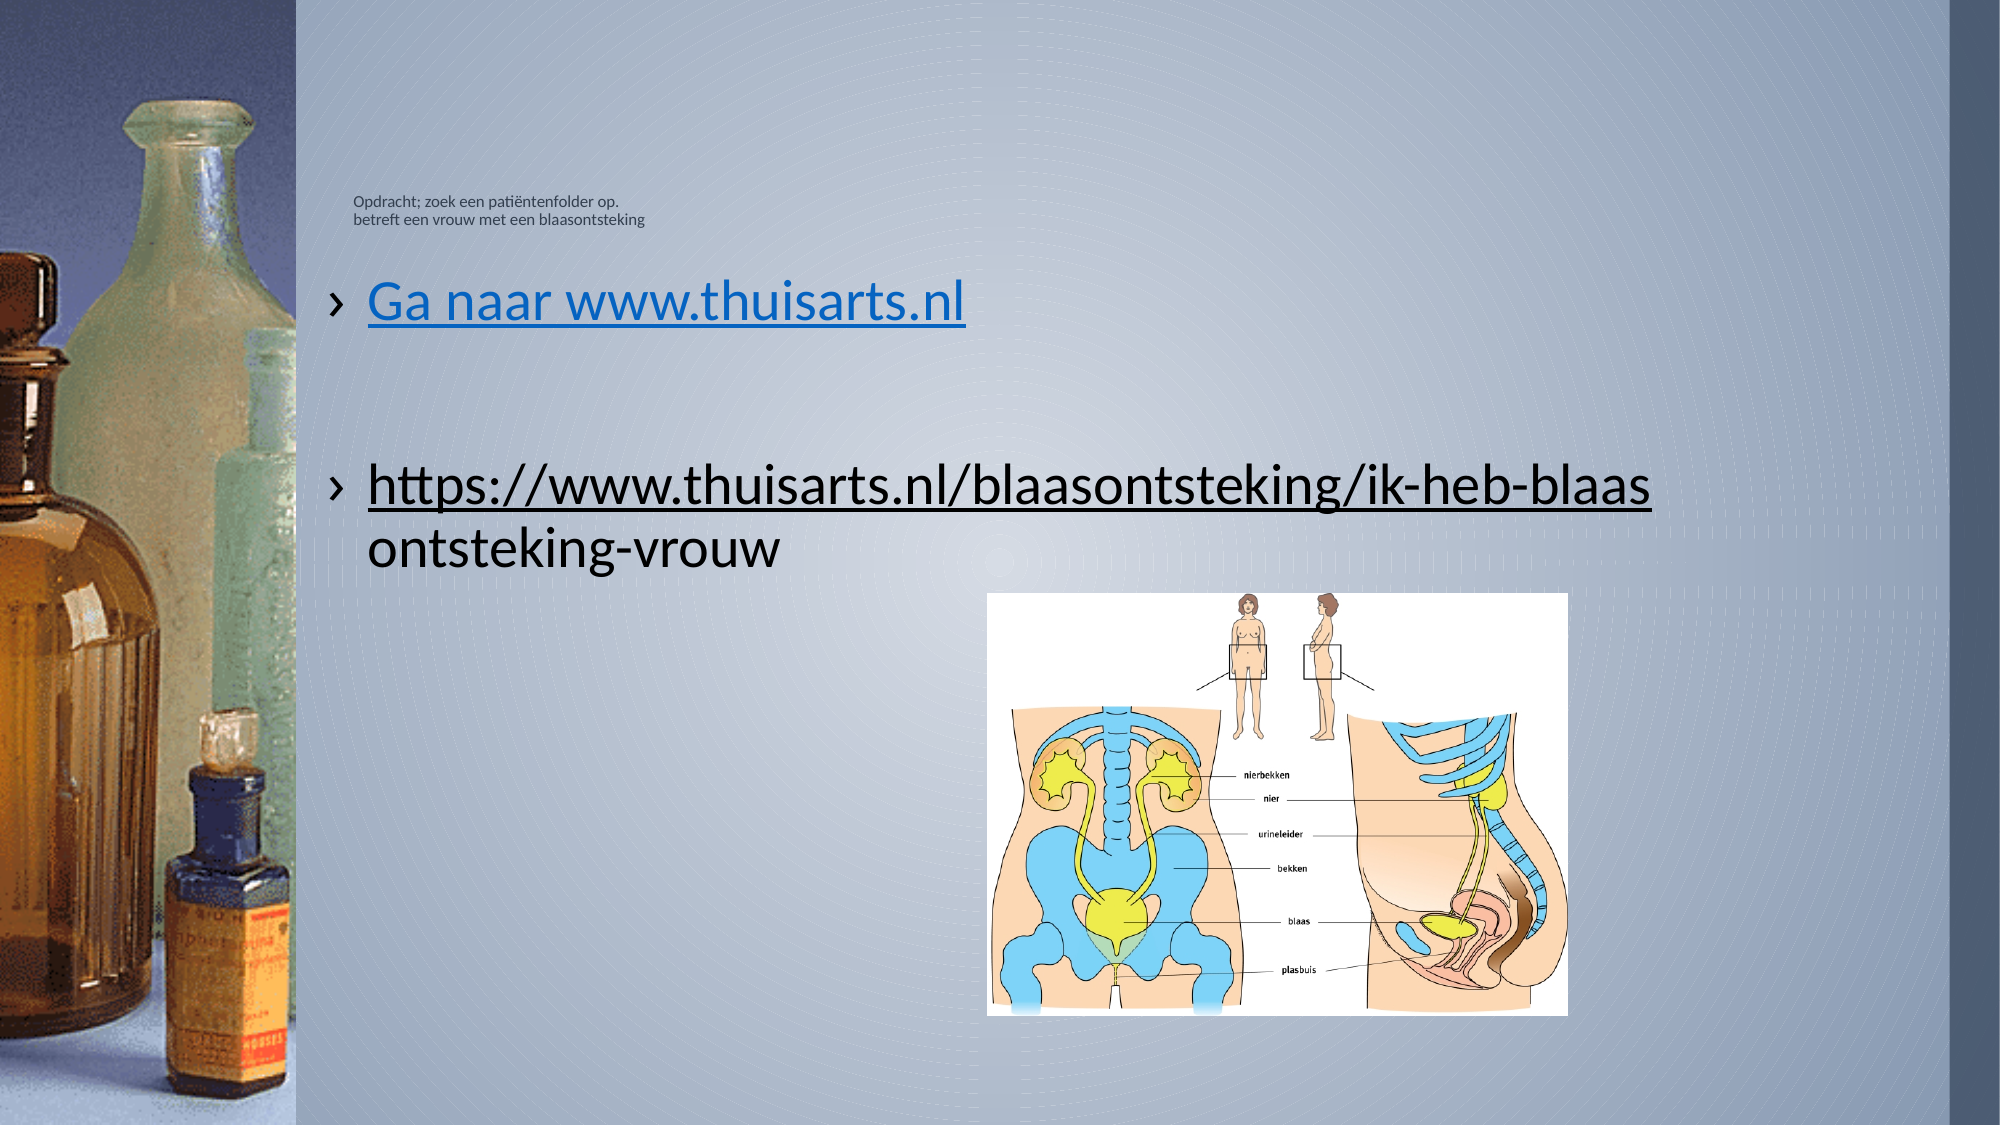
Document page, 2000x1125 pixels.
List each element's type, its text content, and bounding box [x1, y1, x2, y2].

list Ga naar www.thuisarts.nl https://www.thuisarts.nl/blaasontsteking/ik-heb-blaas ontsteking-vrouw [312, 262, 1867, 1013]
picture [987, 593, 1568, 1016]
picture [0, 0, 296, 1125]
title Opdracht; zoek een patiëntenfolder op. betreft een vrouw met een blaasontsteking [338, 78, 1893, 257]
